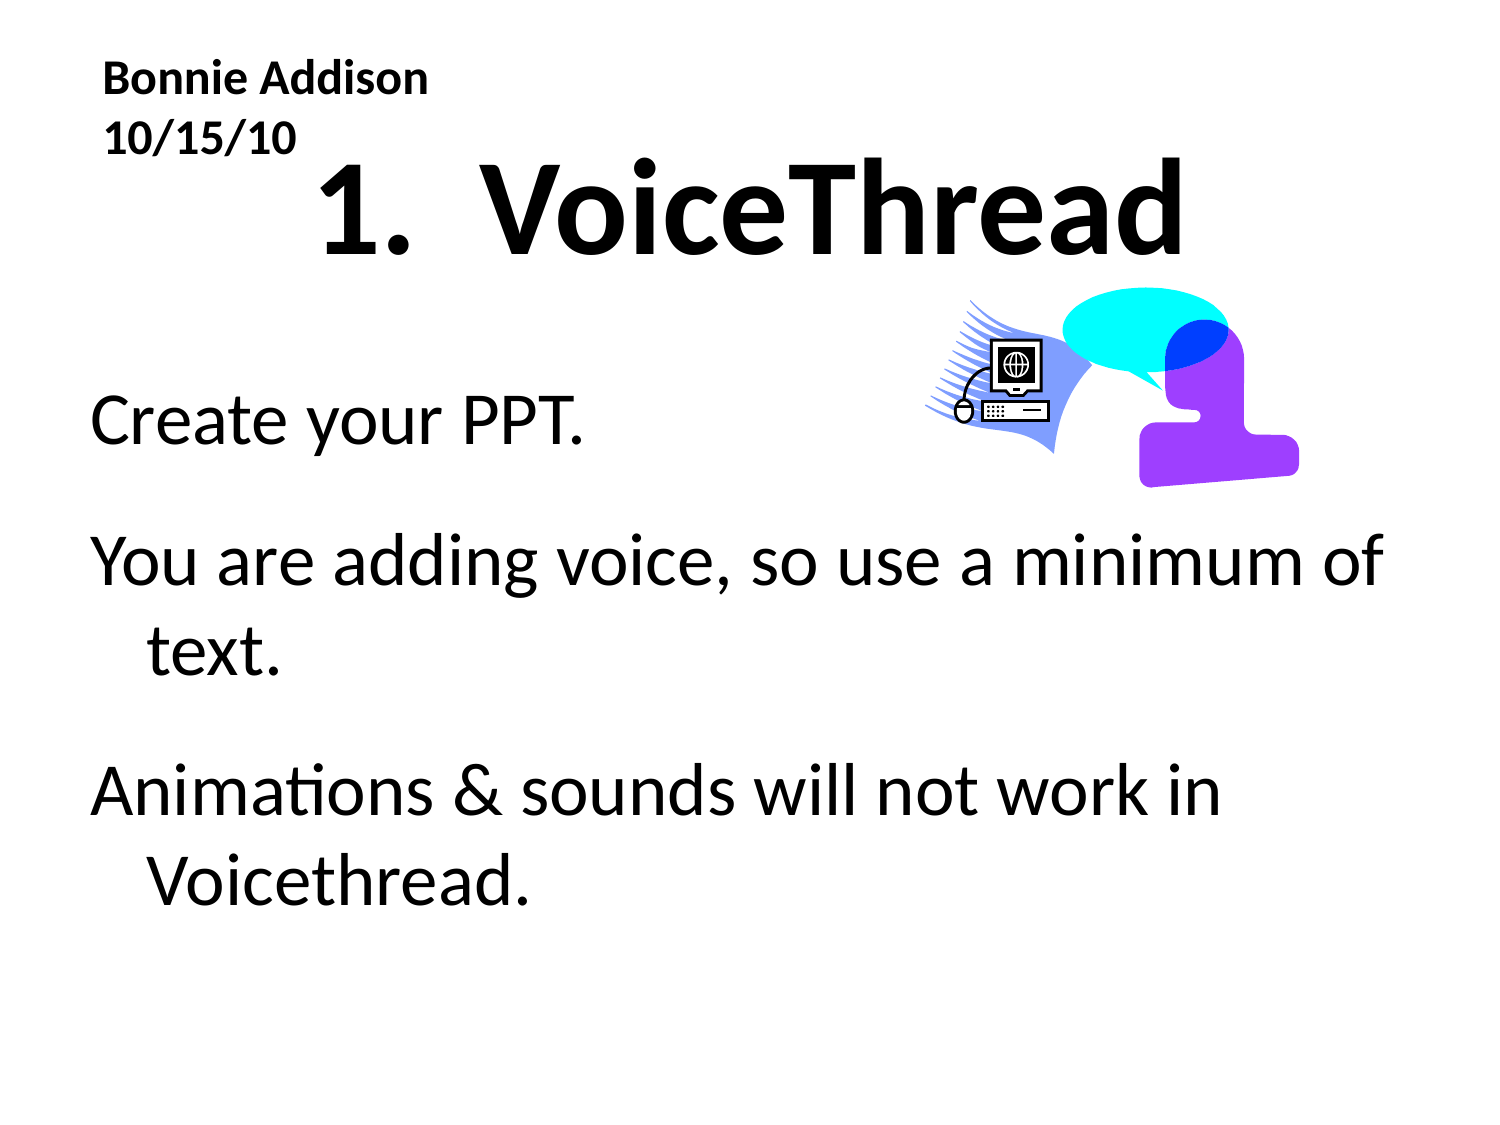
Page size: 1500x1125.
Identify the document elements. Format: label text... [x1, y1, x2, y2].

title 1. VoiceThread [75, 99, 1425, 300]
text_box Bonnie Addison 10/15/10 [87, 37, 475, 218]
list Create your PPT. You are adding voice, so use a minimum of text. Animations & sounds will not work in Voicethread. [75, 362, 1425, 1005]
picture [924, 287, 1300, 488]
